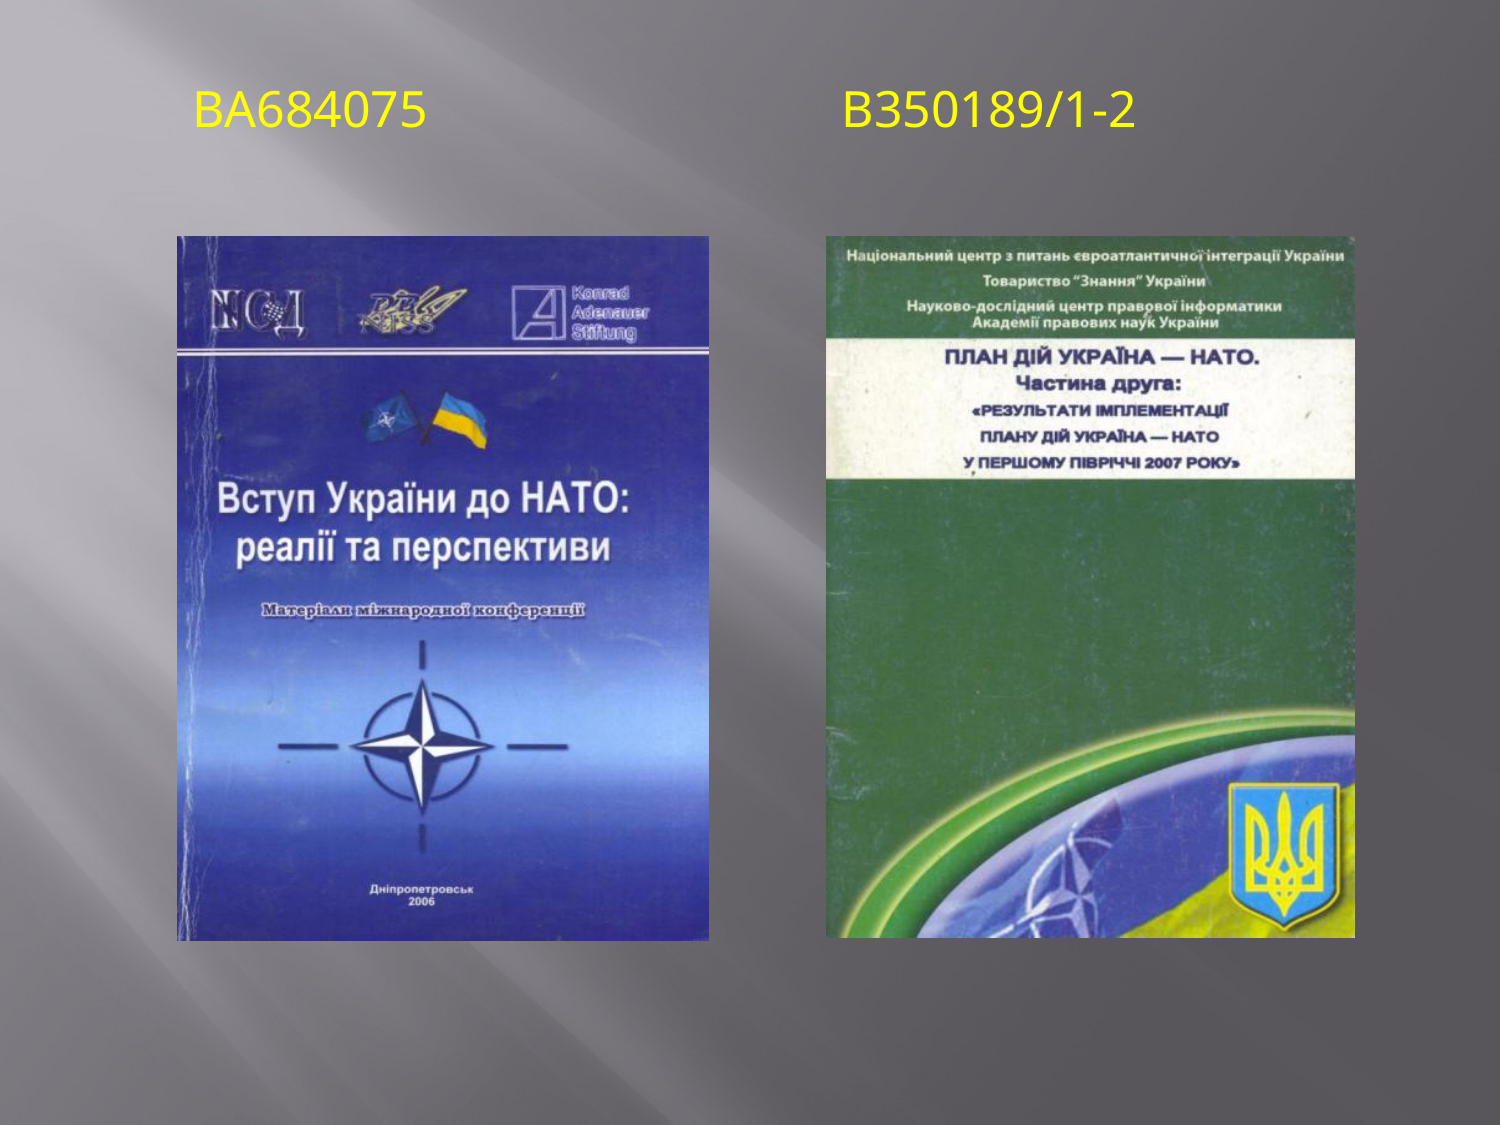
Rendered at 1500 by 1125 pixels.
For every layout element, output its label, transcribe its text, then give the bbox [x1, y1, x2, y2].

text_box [176, 235, 709, 986]
list В350189/1-2 [826, 42, 1425, 173]
picture [0, 0, 1500, 1125]
list ВА684075 [177, 42, 738, 173]
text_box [826, 235, 1359, 986]
